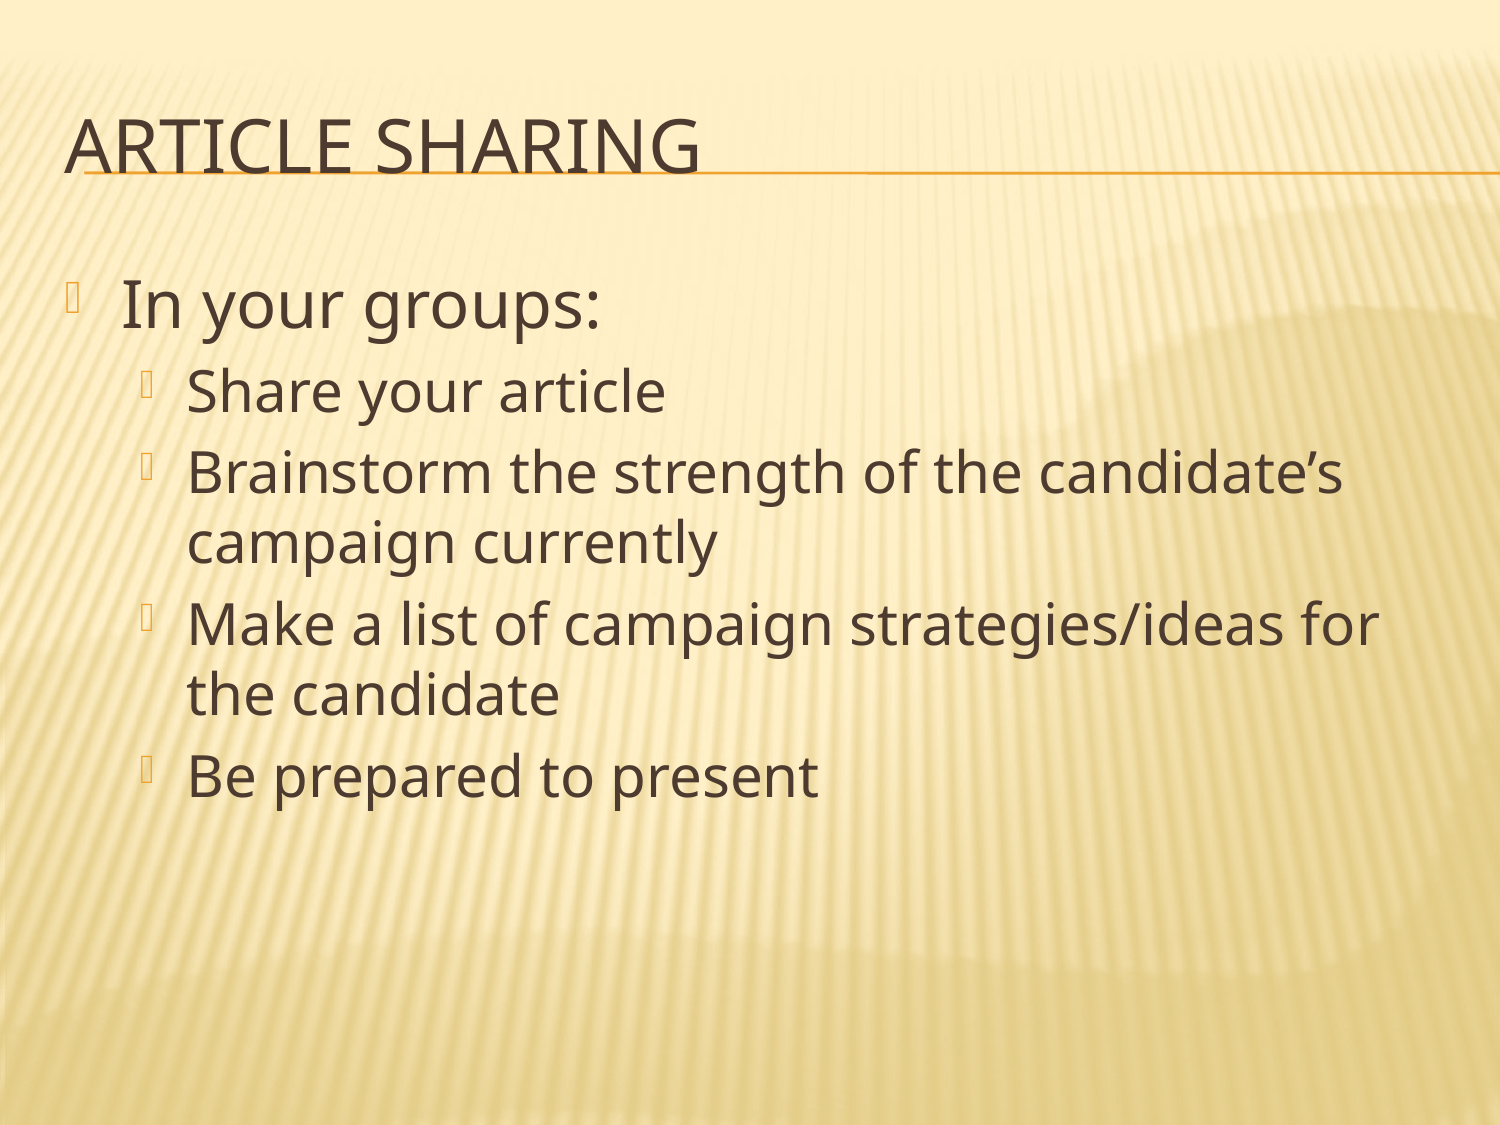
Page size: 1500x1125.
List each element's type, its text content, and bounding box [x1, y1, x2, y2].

title Article sharing [50, 75, 1475, 213]
list In your groups: Share your article Brainstorm the strength of the candidate’s campaign currently Make a list of campaign strategies/ideas for the candidate Be prepared to present [50, 254, 1475, 998]
